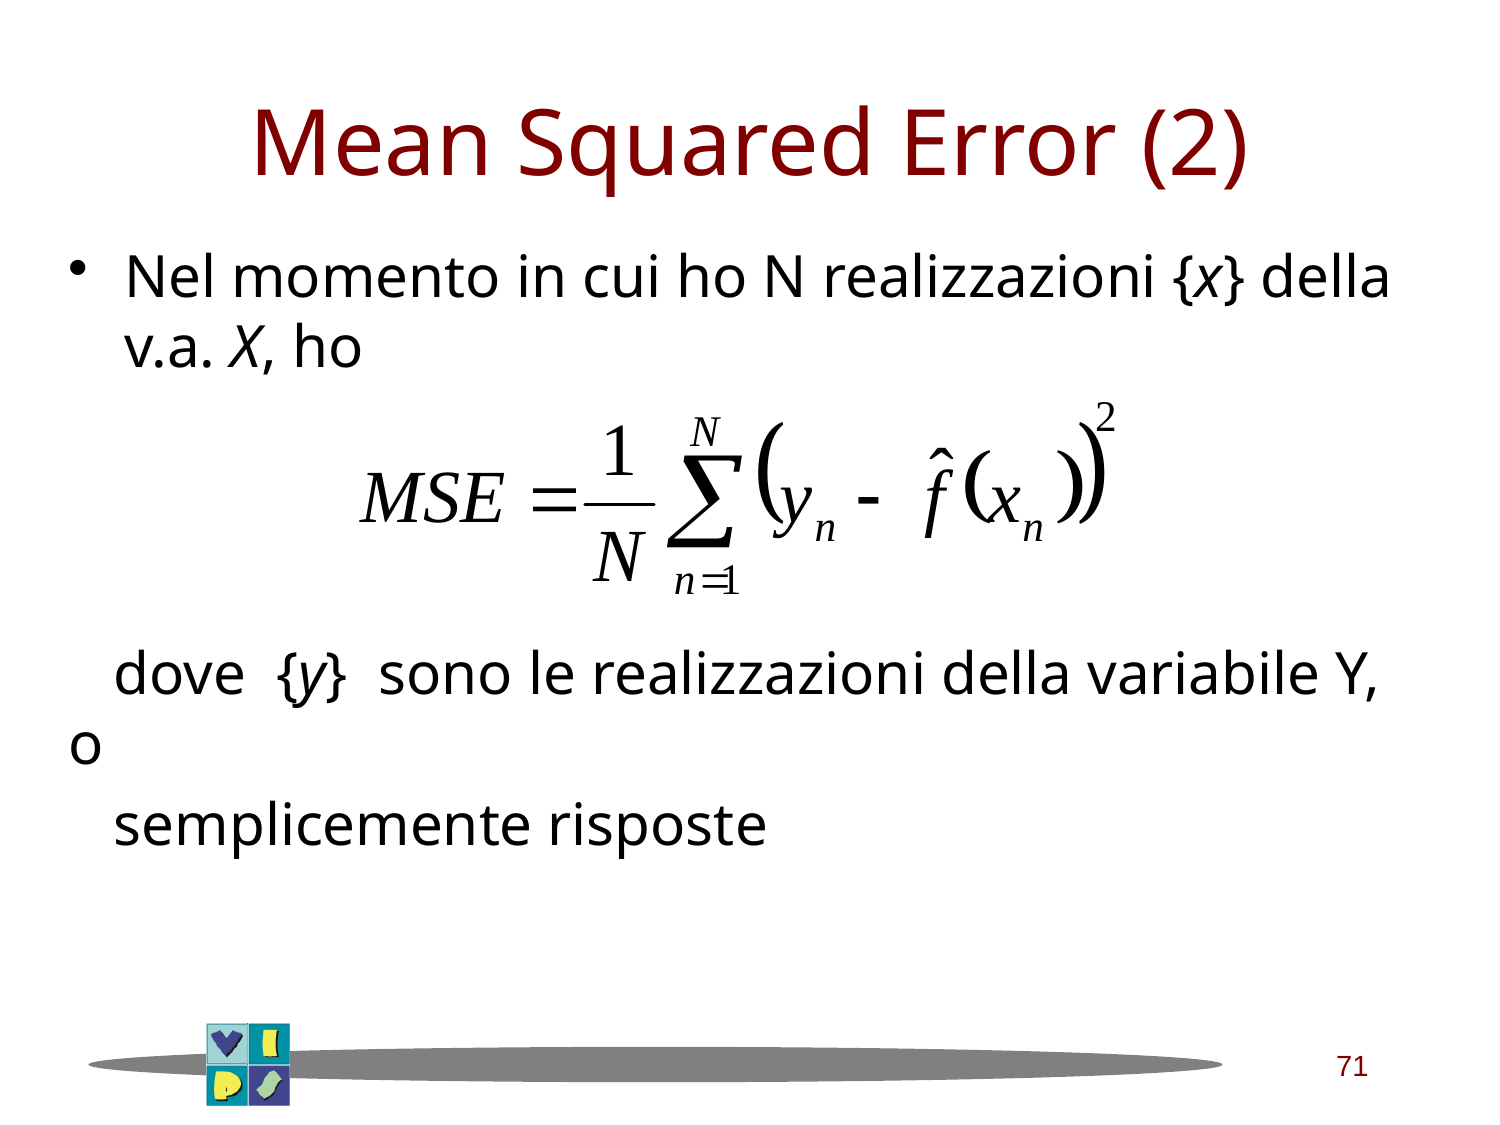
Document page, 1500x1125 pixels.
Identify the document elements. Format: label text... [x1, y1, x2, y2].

picture [206, 1023, 290, 1106]
list Nel momento in cui ho N realizzazioni {x} della v.a. X, ho dove {y} sono le realizzazioni della variabile Y, o semplicemente risposte [53, 231, 1424, 975]
slide_number 71 [1033, 1039, 1384, 1118]
title Mean Squared Error (2) [75, 45, 1425, 233]
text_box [348, 385, 1129, 611]
